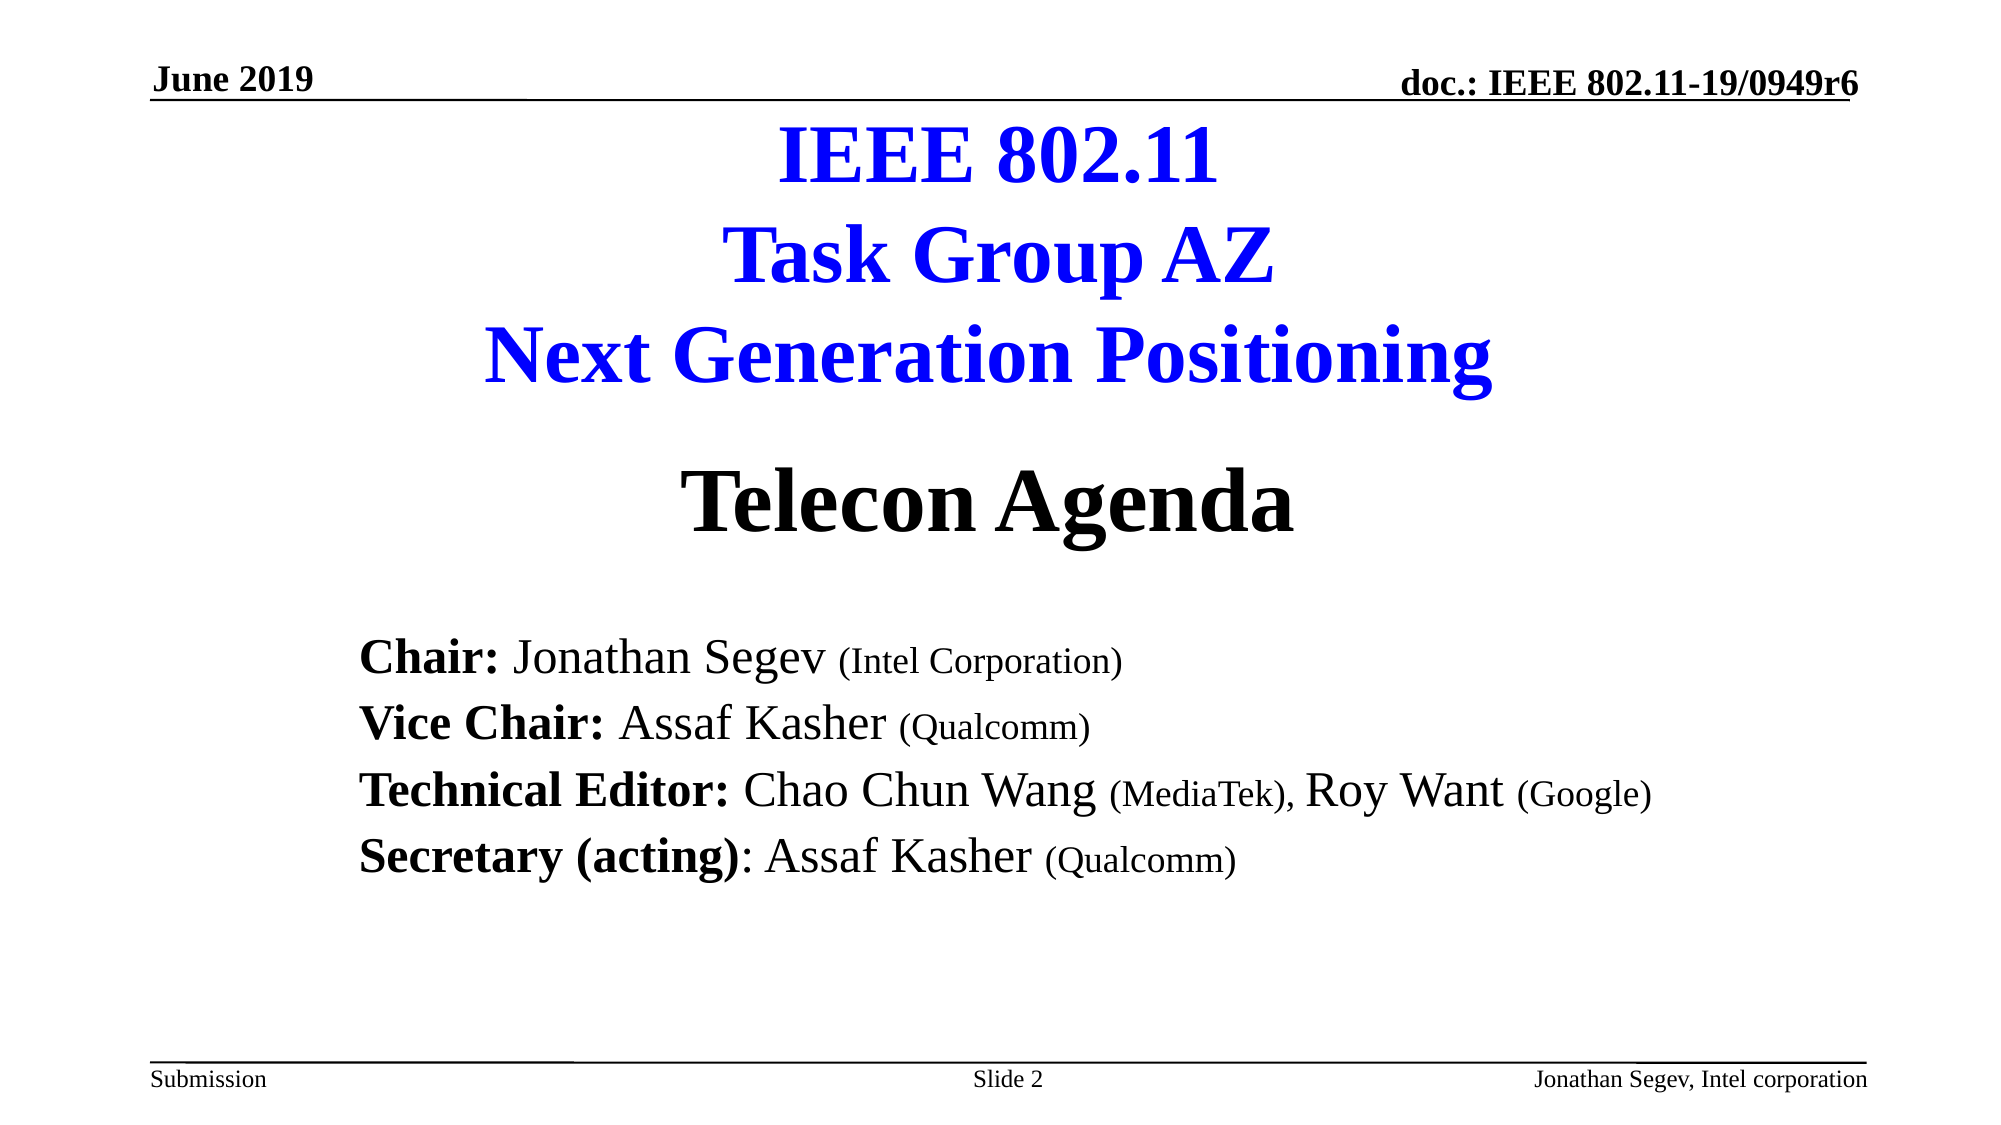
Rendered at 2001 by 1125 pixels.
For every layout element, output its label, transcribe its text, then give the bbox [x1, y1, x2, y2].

slide_number Slide 2 [950, 1061, 1067, 1123]
footer Jonathan Segev, Intel corporation [1171, 1061, 1869, 1093]
title IEEE 802.11 Task Group AZ Next Generation Positioning [149, 112, 1850, 386]
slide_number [152, 54, 563, 100]
list Telecon Agenda Chair: Jonathan Segev (Intel Corporation) Vice Chair: Assaf Kasher (Qualcomm) Technical Editor: Chao Chun Wang (MediaTek), Roy Want (Google) Secretary (acting): Assaf Kasher (Qualcomm) [149, 444, 1850, 1000]
